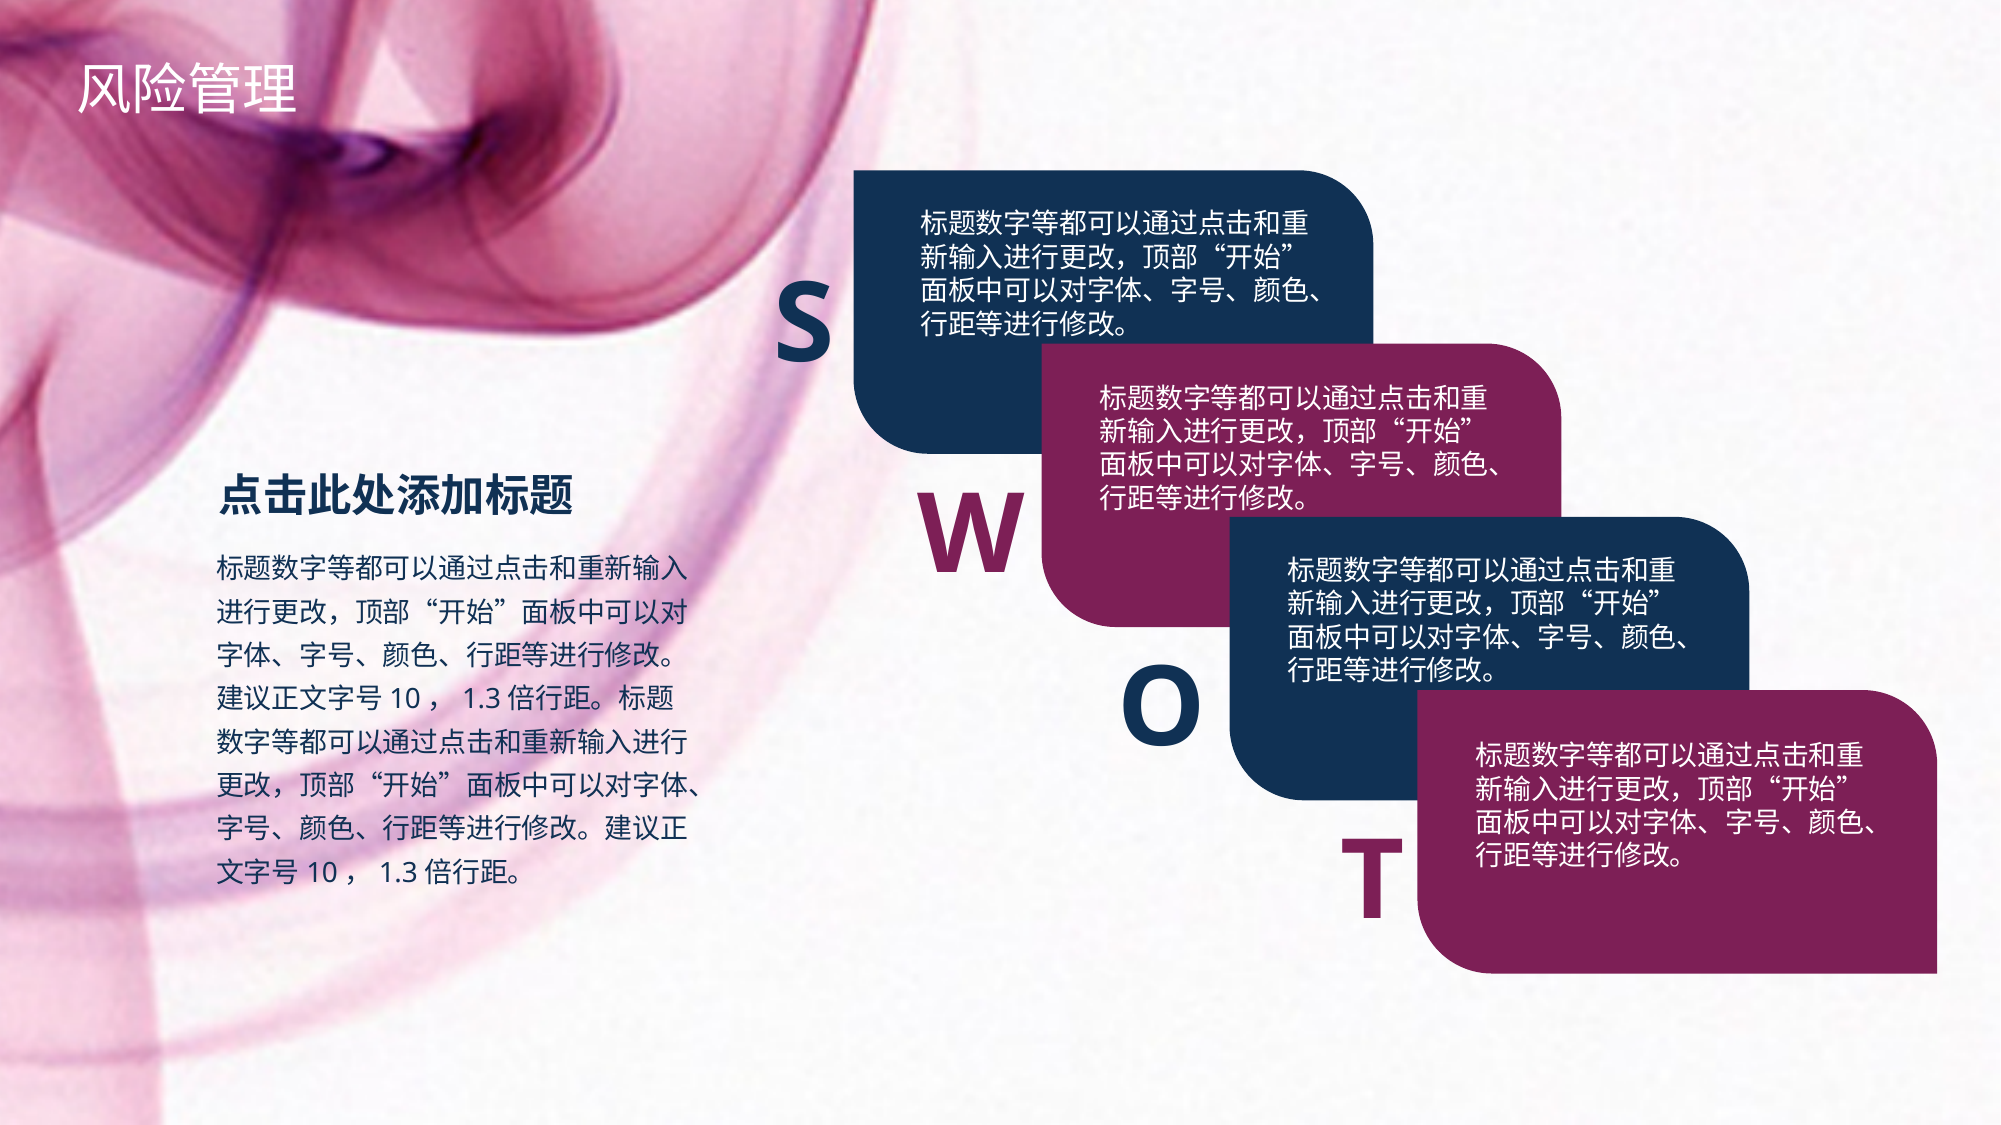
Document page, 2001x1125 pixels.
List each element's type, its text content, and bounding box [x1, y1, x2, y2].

text_box 标题数字等都可以通过点击和重新输入进行更改，顶部“开始”面板中可以对字体、字号、颜色、行距等进行修改。 [1273, 545, 1706, 694]
text_box [1041, 343, 1562, 628]
text_box 风险管理 [61, 46, 314, 129]
text_box 标题数字等都可以通过点击和重新输入进行更改，顶部“开始”面板中可以对字体、字号、颜色、行距等进行修改。 [1085, 373, 1518, 522]
text_box S [758, 242, 850, 391]
text_box [853, 170, 1374, 454]
text_box 点击此处添加标题 [203, 433, 590, 528]
text_box 标题数字等都可以通过点击和重新输入进行更改，顶部“开始”面板中可以对字体、字号、颜色、行距等进行修改。 [905, 198, 1339, 347]
text_box T [1325, 800, 1420, 949]
text_box W [902, 453, 1040, 602]
text_box O [1102, 627, 1221, 776]
text_box 标题数字等都可以通过点击和重新输入进行更改，顶部“开始”面板中可以对字体、字号、颜色、行距等进行修改。建议正文字号10，1.3倍行距。标题数字等都可以通过点击和重新输入进行更改，顶部“开始”面板中可以对字体、字号、颜色、行距等进行修改。建议正文字号10，1.3倍行距。 [201, 533, 716, 895]
text_box 标题数字等都可以通过点击和重新输入进行更改，顶部“开始”面板中可以对字体、字号、颜色、行距等进行修改。 [1460, 730, 1894, 879]
picture [0, 0, 2001, 1125]
text_box [1229, 516, 1750, 801]
text_box [1417, 690, 1938, 974]
